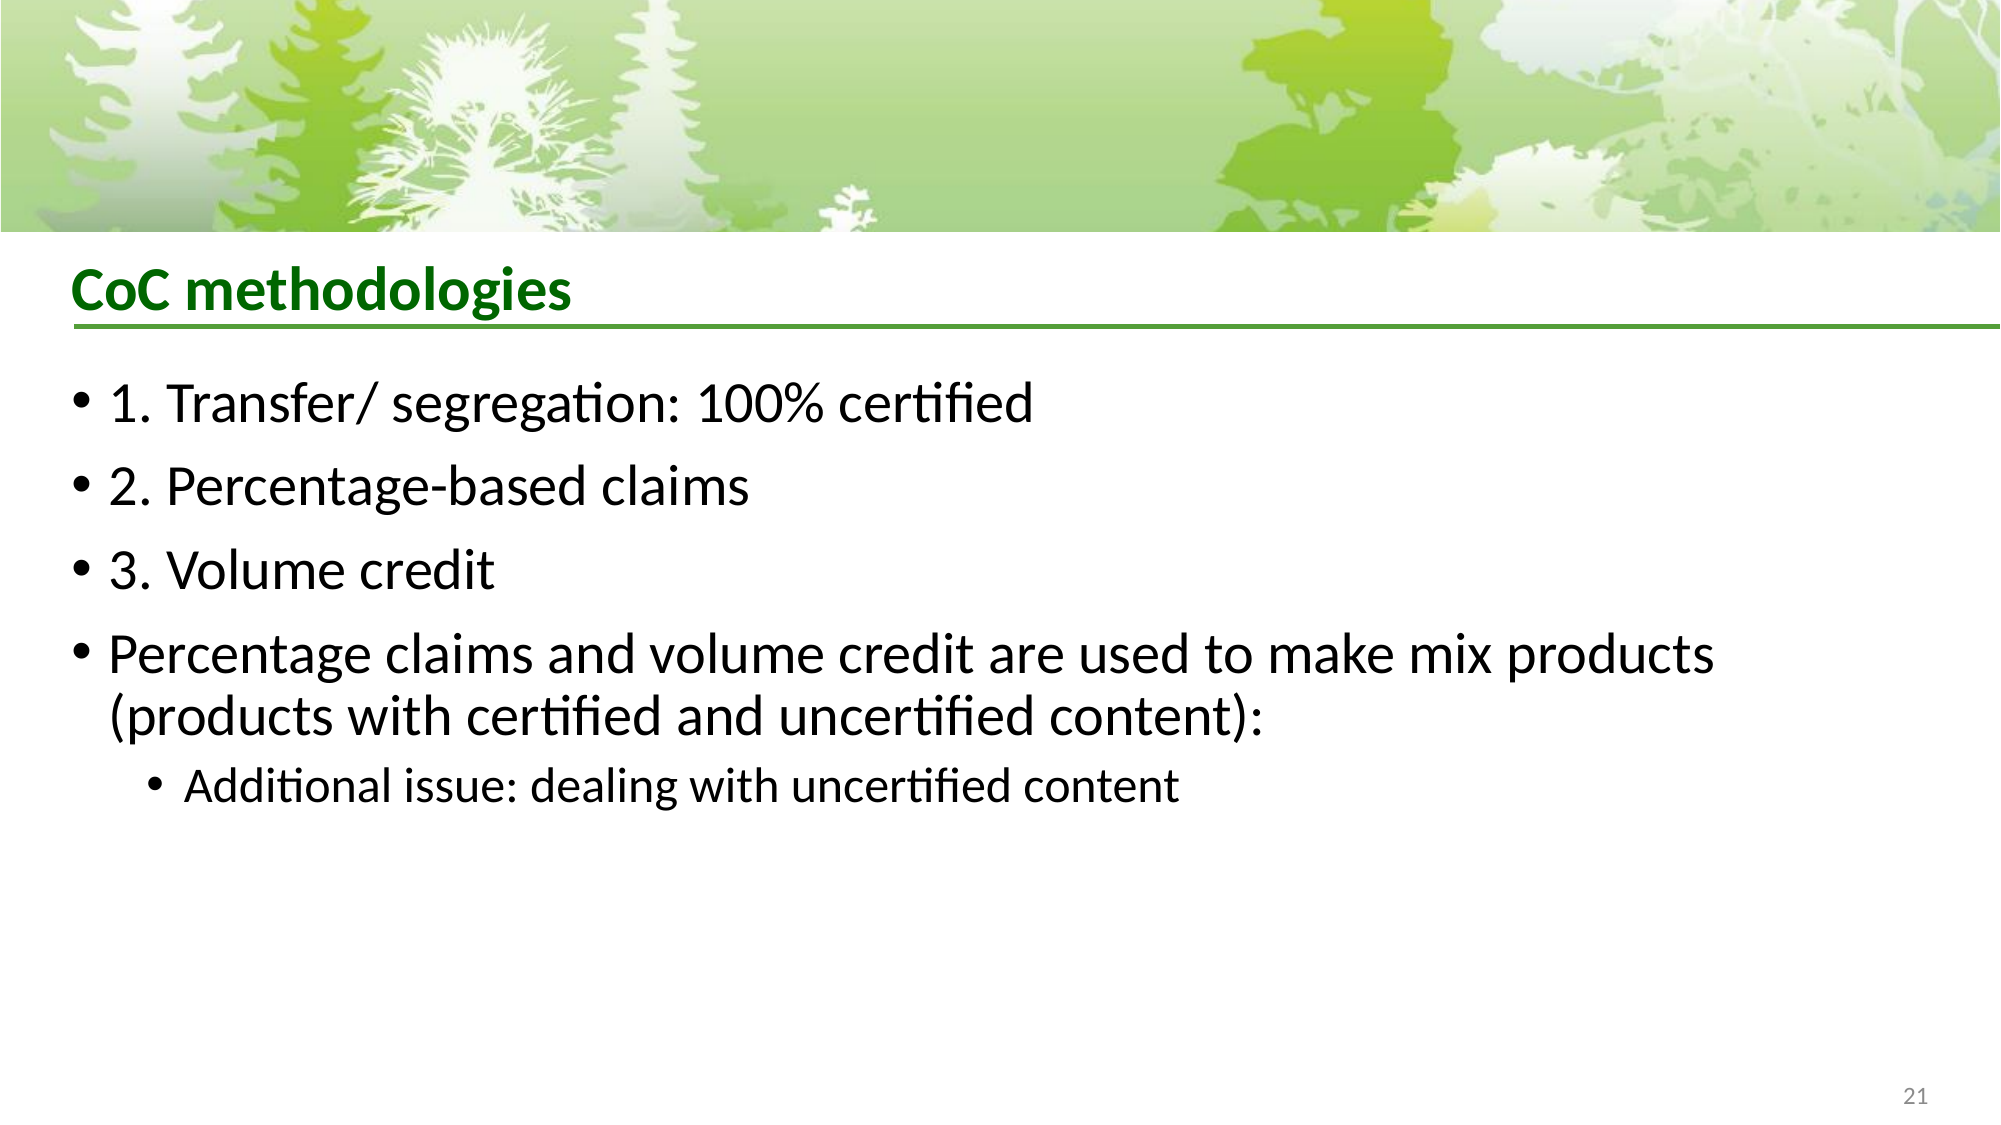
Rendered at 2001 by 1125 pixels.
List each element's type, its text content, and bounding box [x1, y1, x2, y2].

slide_number 21 [1493, 1065, 1944, 1125]
picture [0, 0, 2000, 232]
list 1. Transfer/ segregation: 100% certified 2. Percentage-based claims 3. Volume credit Percentage claims and volume credit are used to make mix products (products with certified and uncertified content): Additional issue: dealing with uncertified content [56, 364, 1944, 970]
title CoC methodologies [56, 181, 1782, 364]
